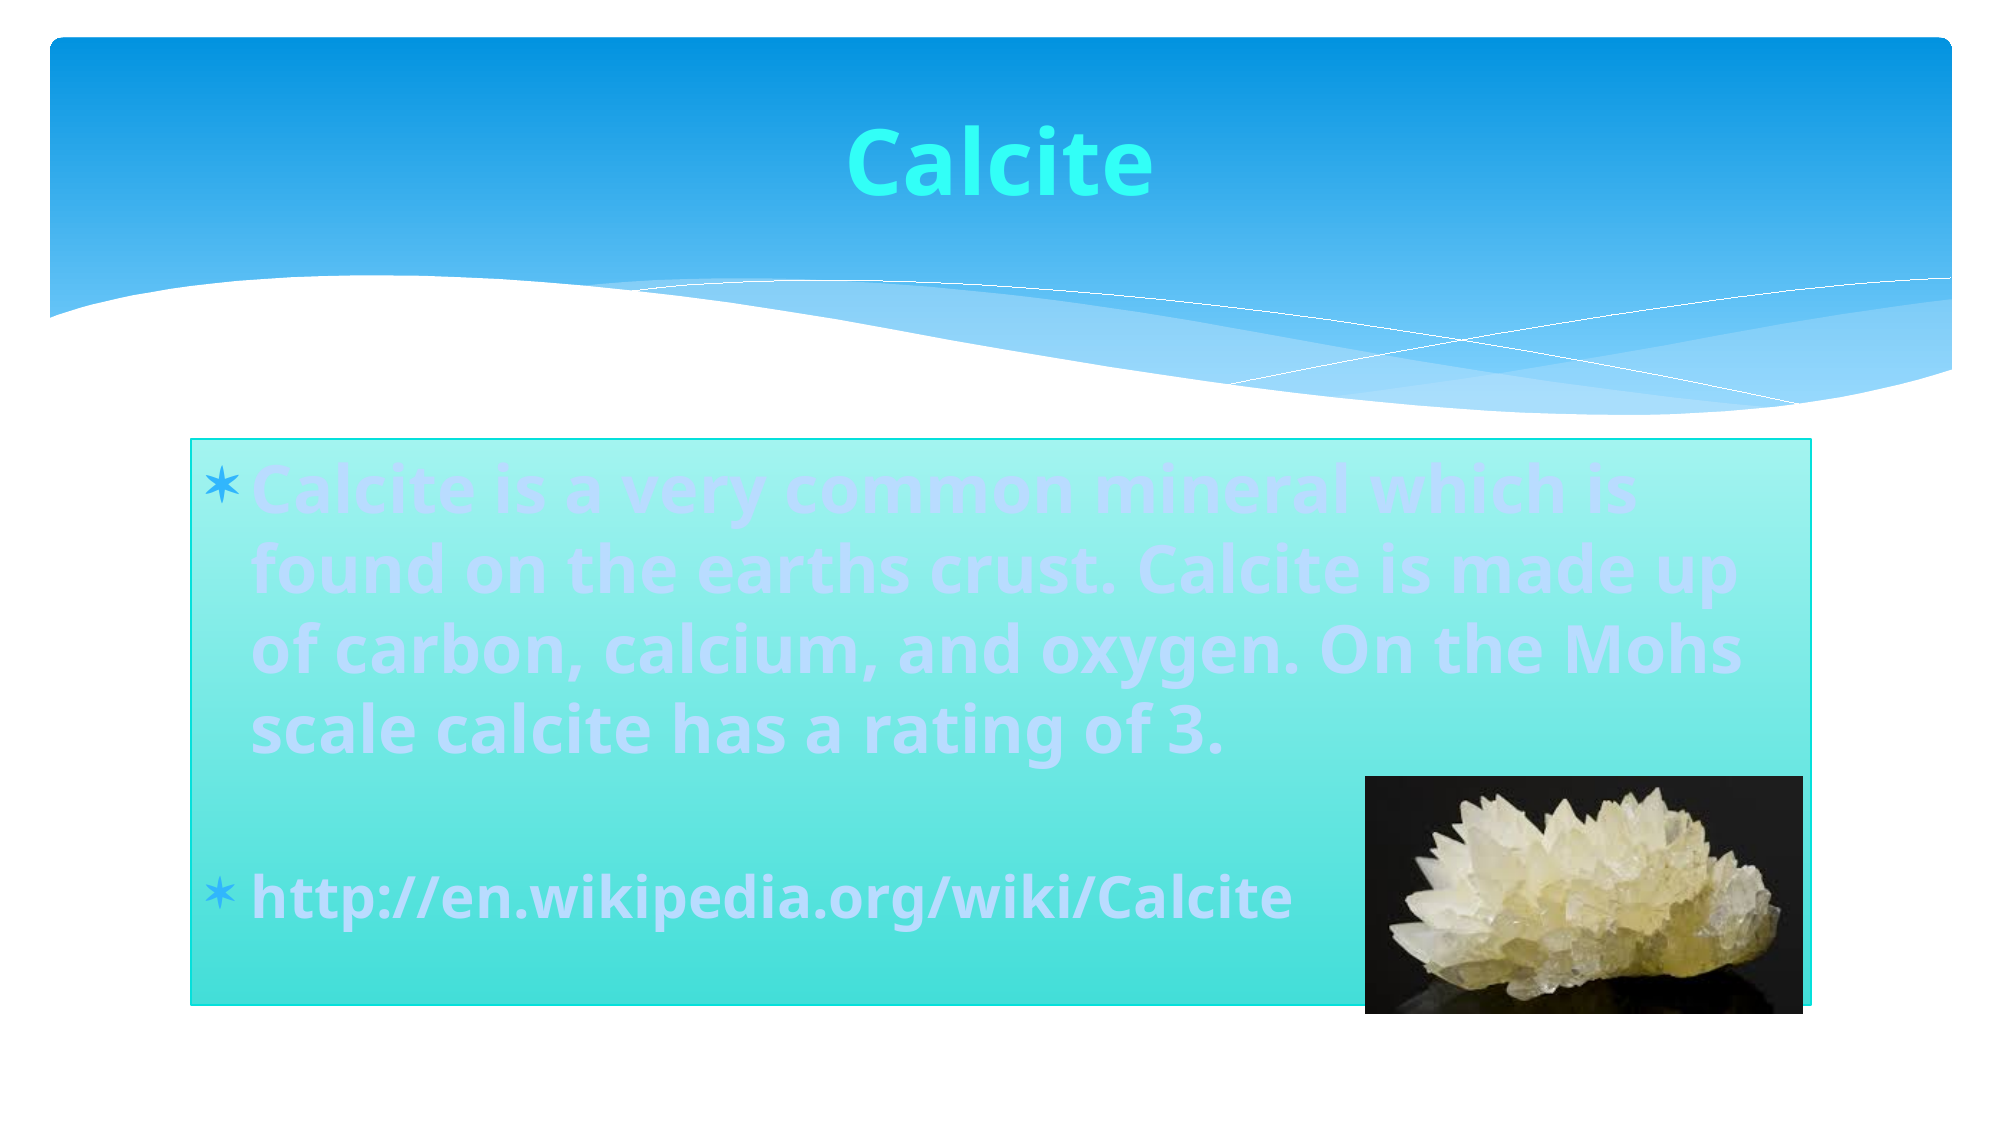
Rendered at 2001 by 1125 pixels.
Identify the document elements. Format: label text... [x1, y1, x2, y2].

picture [1365, 776, 1803, 1014]
title Calcite [99, 55, 1900, 261]
list Calcite is a very common mineral which is found on the earths crust. Calcite is made up of carbon, calcium, and oxygen. On the Mohs scale calcite has a rating of 3. http://en.wikipedia.org/wiki/Calcite [190, 438, 1812, 1006]
